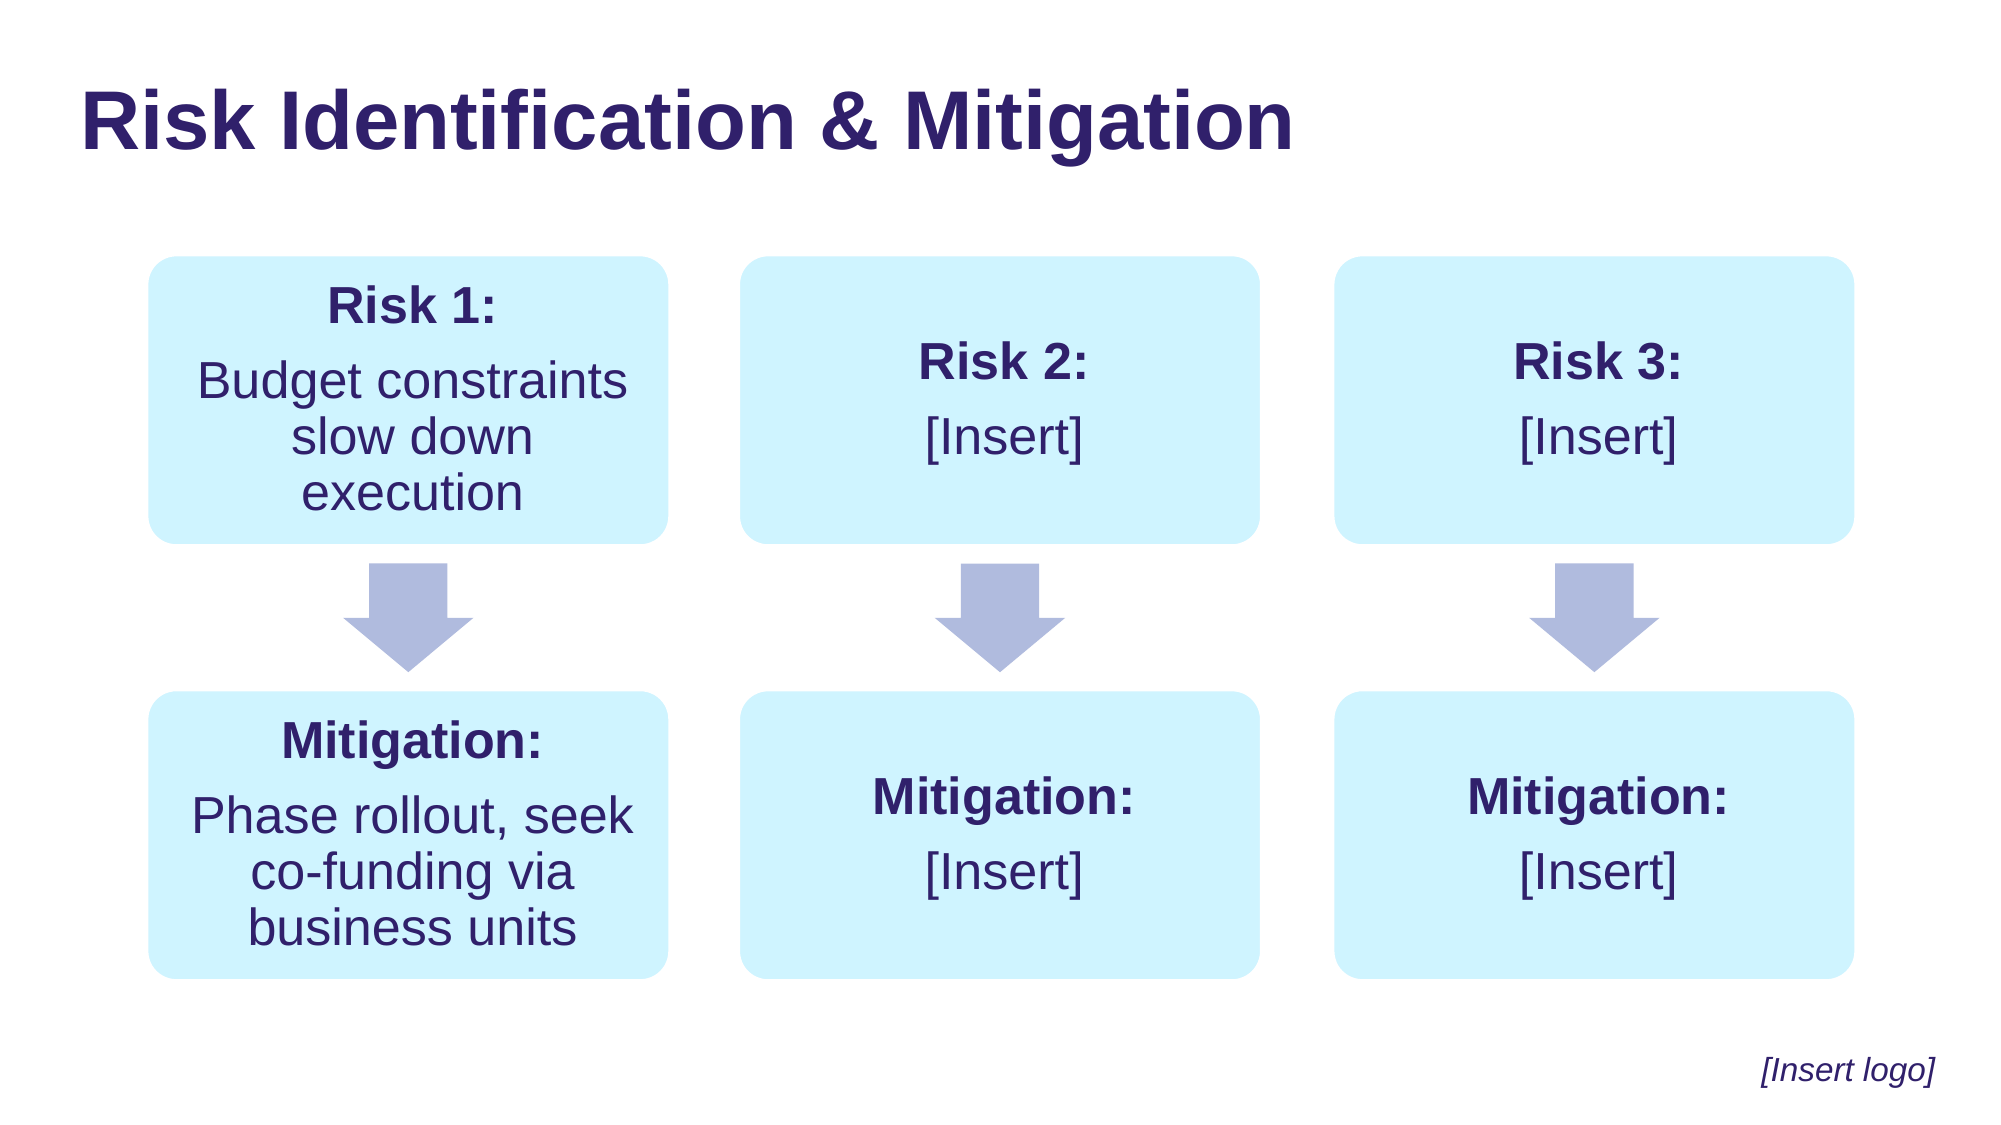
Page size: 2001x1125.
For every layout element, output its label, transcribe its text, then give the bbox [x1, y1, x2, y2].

title [Insert logo] [1744, 1007, 1976, 1074]
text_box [704, 255, 1296, 981]
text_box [1298, 255, 1891, 981]
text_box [112, 255, 704, 981]
title Risk Identification & Mitigation [80, 78, 1922, 178]
